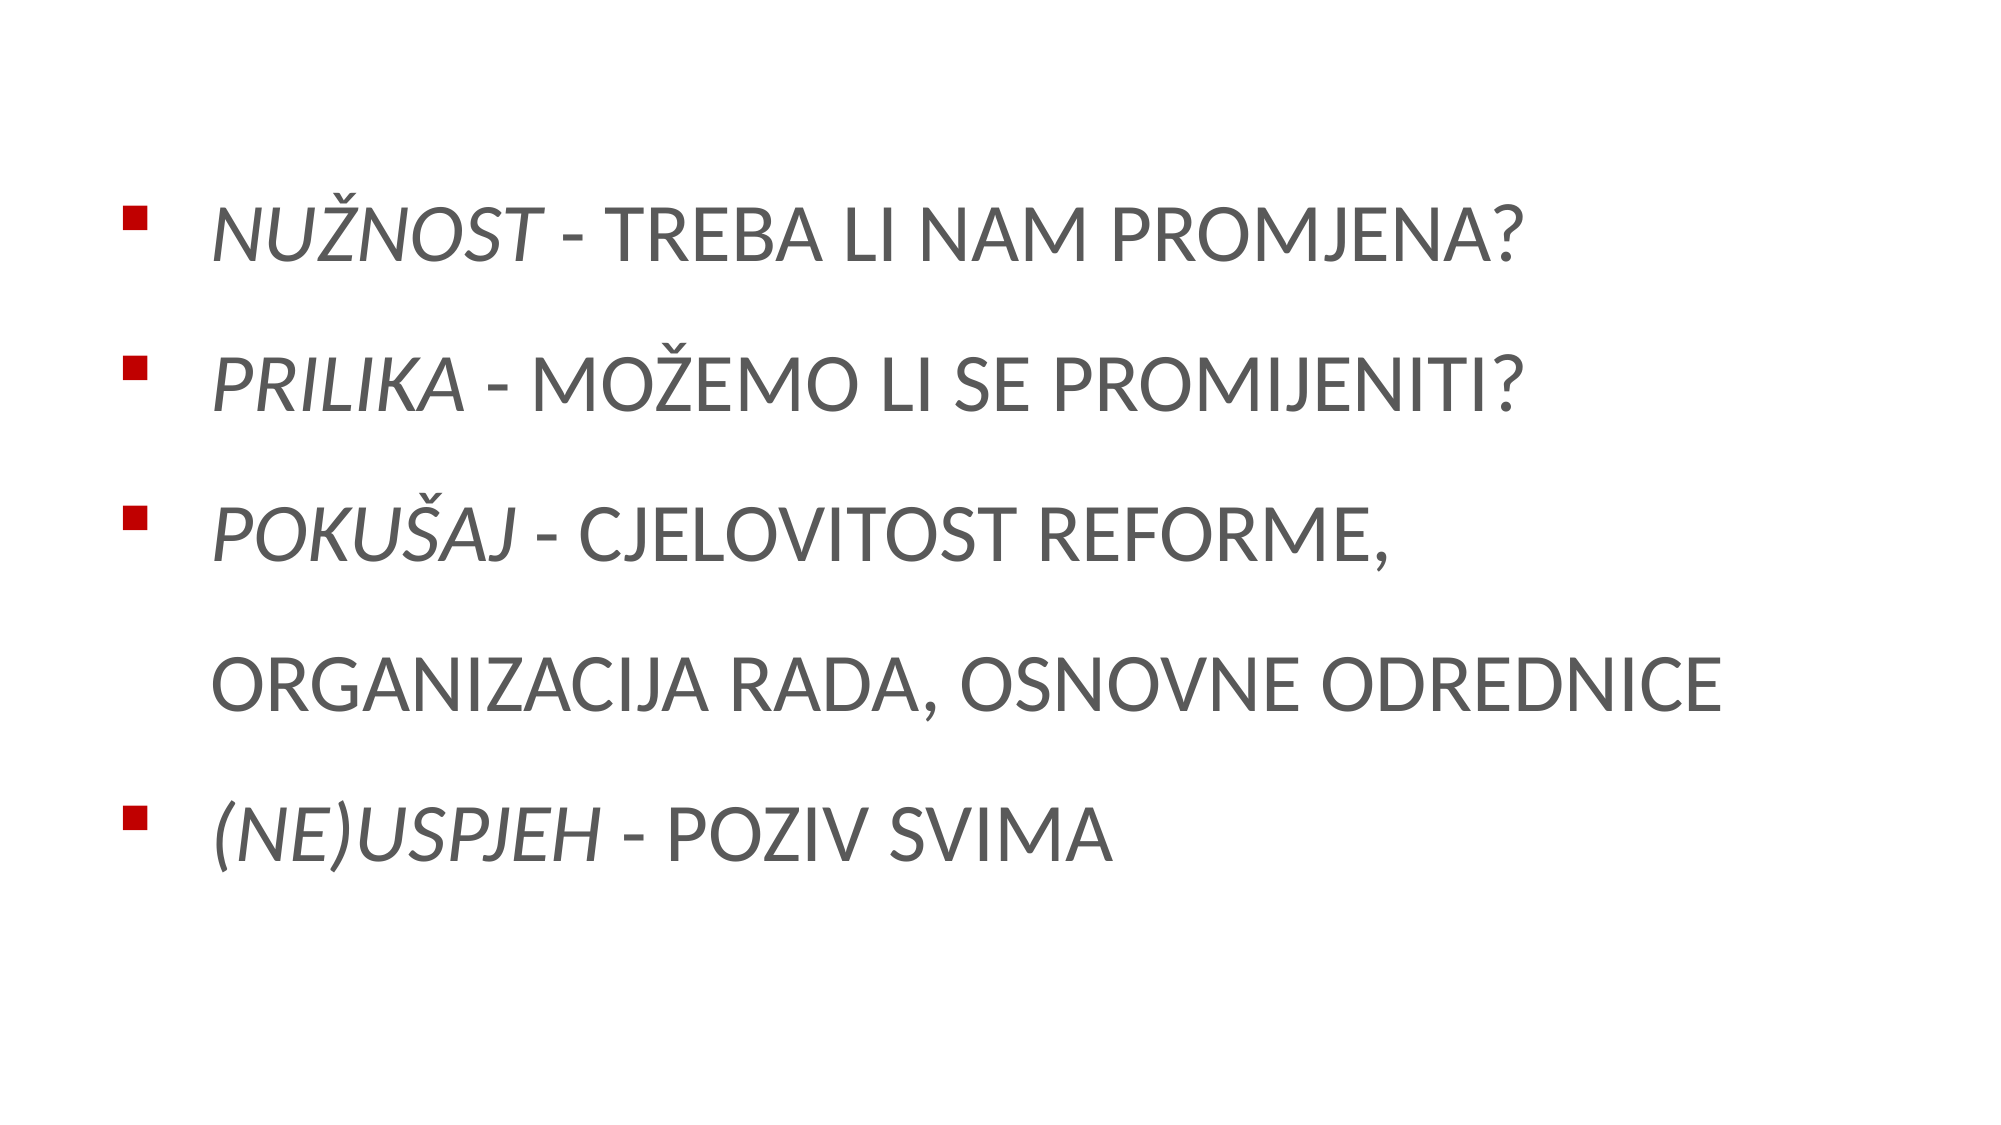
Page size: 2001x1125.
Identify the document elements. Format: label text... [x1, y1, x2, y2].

text_box NUŽNOST - TREBA LI NAM PROMJENA? PRILIKA - MOŽEMO LI SE PROMIJENITI? POKUŠAJ - CJELOVITOST REFORME, ORGANIZACIJA RADA, OSNOVNE ODREDNICE (NE)USPJEH - POZIV SVIMA [101, 121, 1881, 886]
